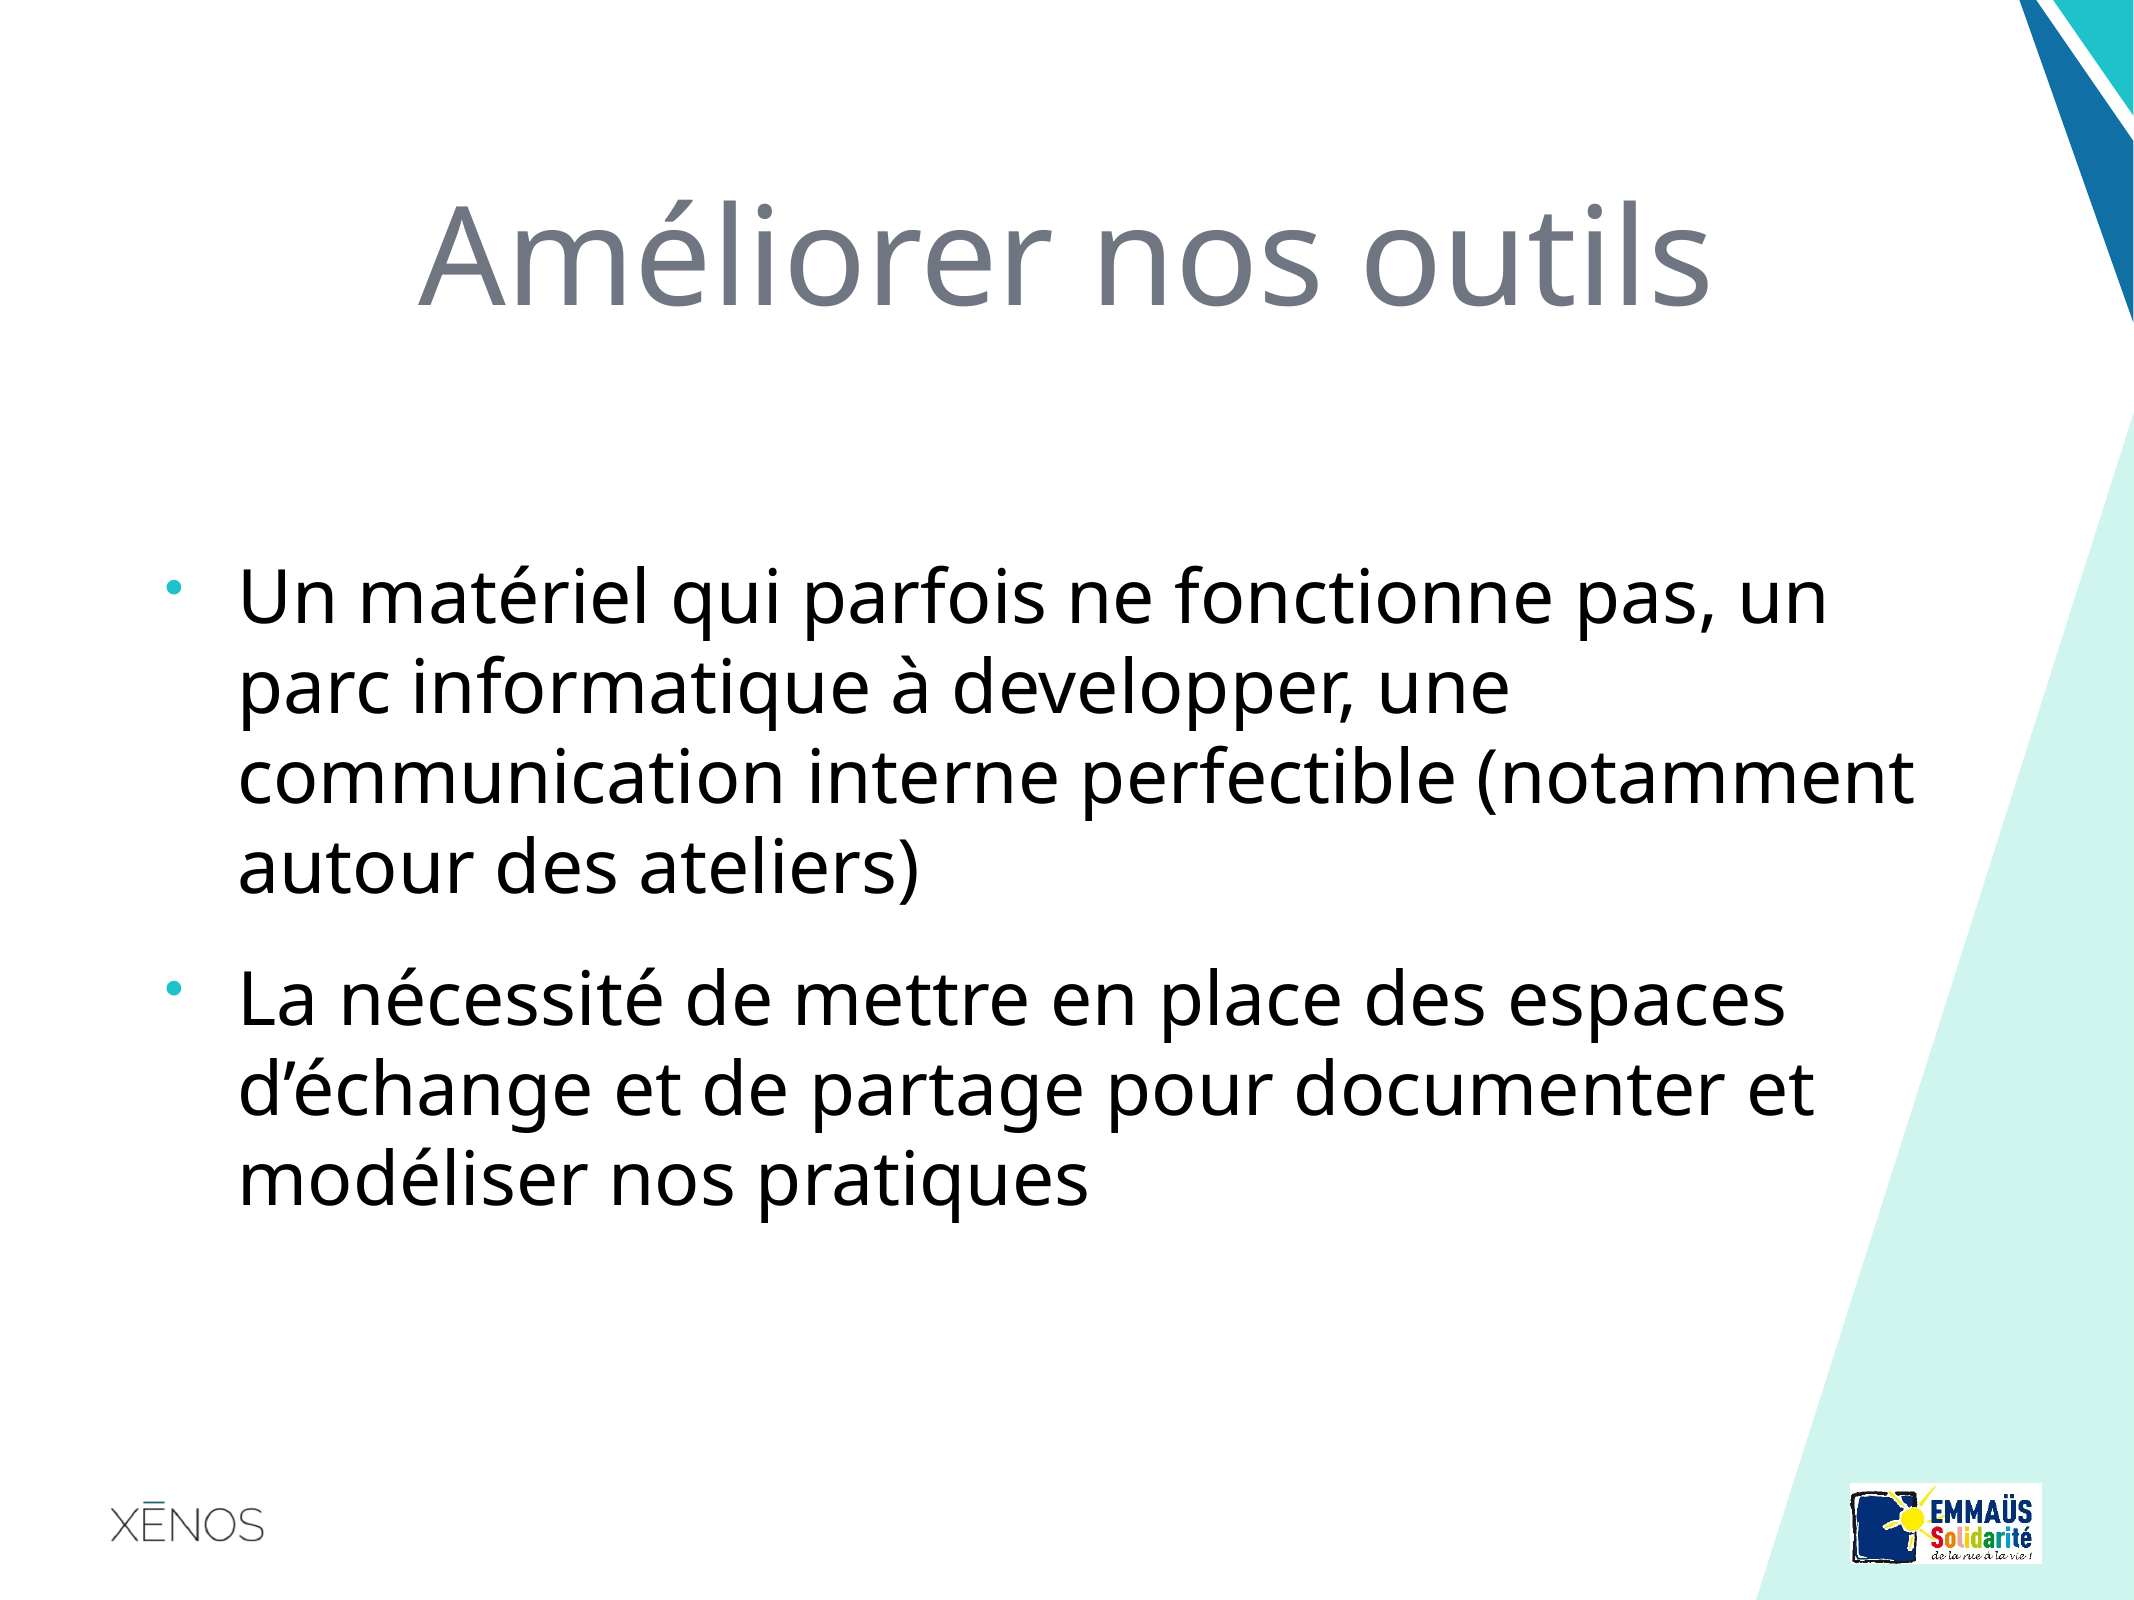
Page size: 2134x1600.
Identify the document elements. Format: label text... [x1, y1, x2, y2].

list Un matériel qui parfois ne fonctionne pas, un parc informatique à developper, une communication interne perfectible (notamment autour des ateliers) La nécessité de mettre en place des espaces d’échange et de partage pour documenter et modéliser nos pratiques [155, 396, 1997, 1374]
text_box [1297, 227, 1314, 335]
title Améliorer nos outils [155, 72, 1978, 396]
picture [105, 1498, 269, 1547]
picture [1850, 1483, 2042, 1564]
